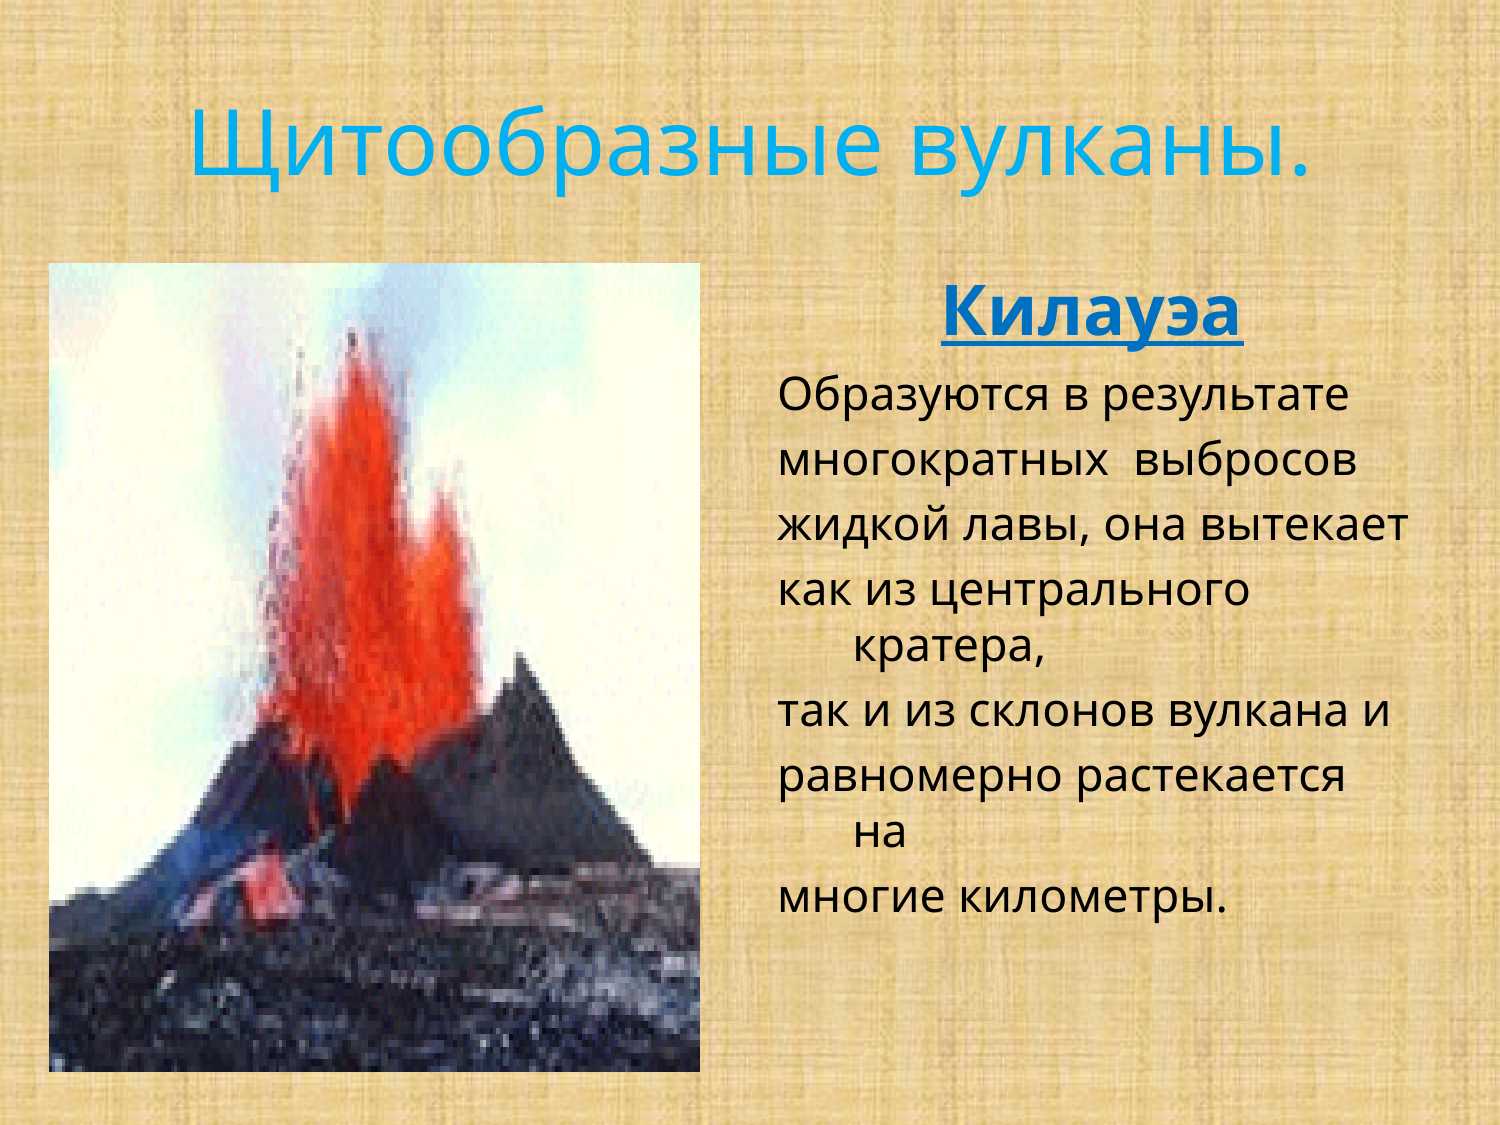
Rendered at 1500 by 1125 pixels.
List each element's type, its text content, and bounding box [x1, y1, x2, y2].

title Щитообразные вулканы. [75, 45, 1425, 233]
list Килауэа [925, 257, 1425, 356]
picture [0, 0, 1500, 1125]
list Образуются в результате многократных выбросов жидкой лавы, она вытекает как из центрального кратера, так и из склонов вулкана и равномерно растекается на многие километры. [761, 356, 1425, 1005]
